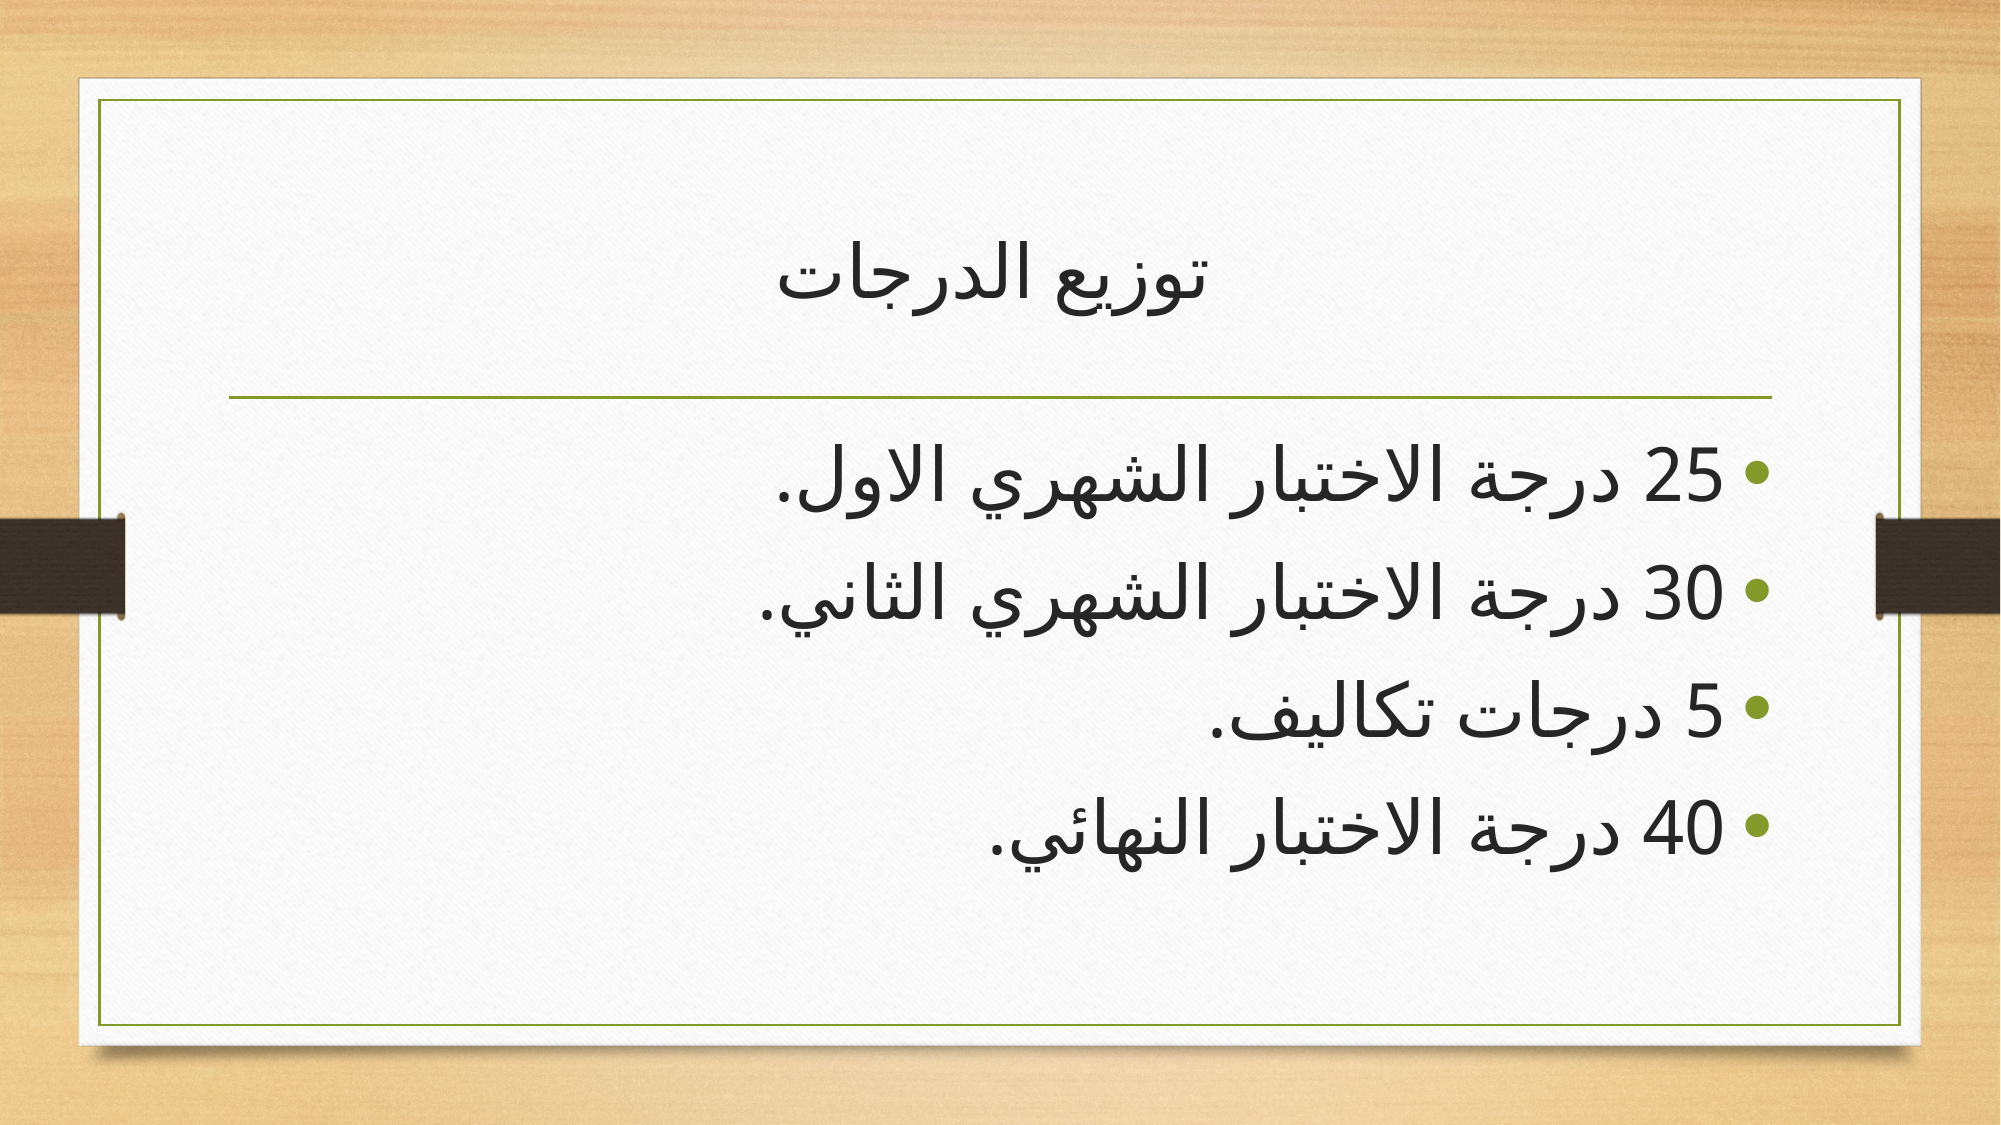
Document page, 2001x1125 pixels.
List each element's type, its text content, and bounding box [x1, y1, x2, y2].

list 25 درجة الاختبار الشهري الاول. 30 درجة الاختبار الشهري الثاني. 5 درجات تكاليف. 40 درجة الاختبار النهائي. [212, 419, 1788, 964]
title توزيع الدرجات [212, 161, 1774, 375]
picture [0, 0, 2001, 1125]
